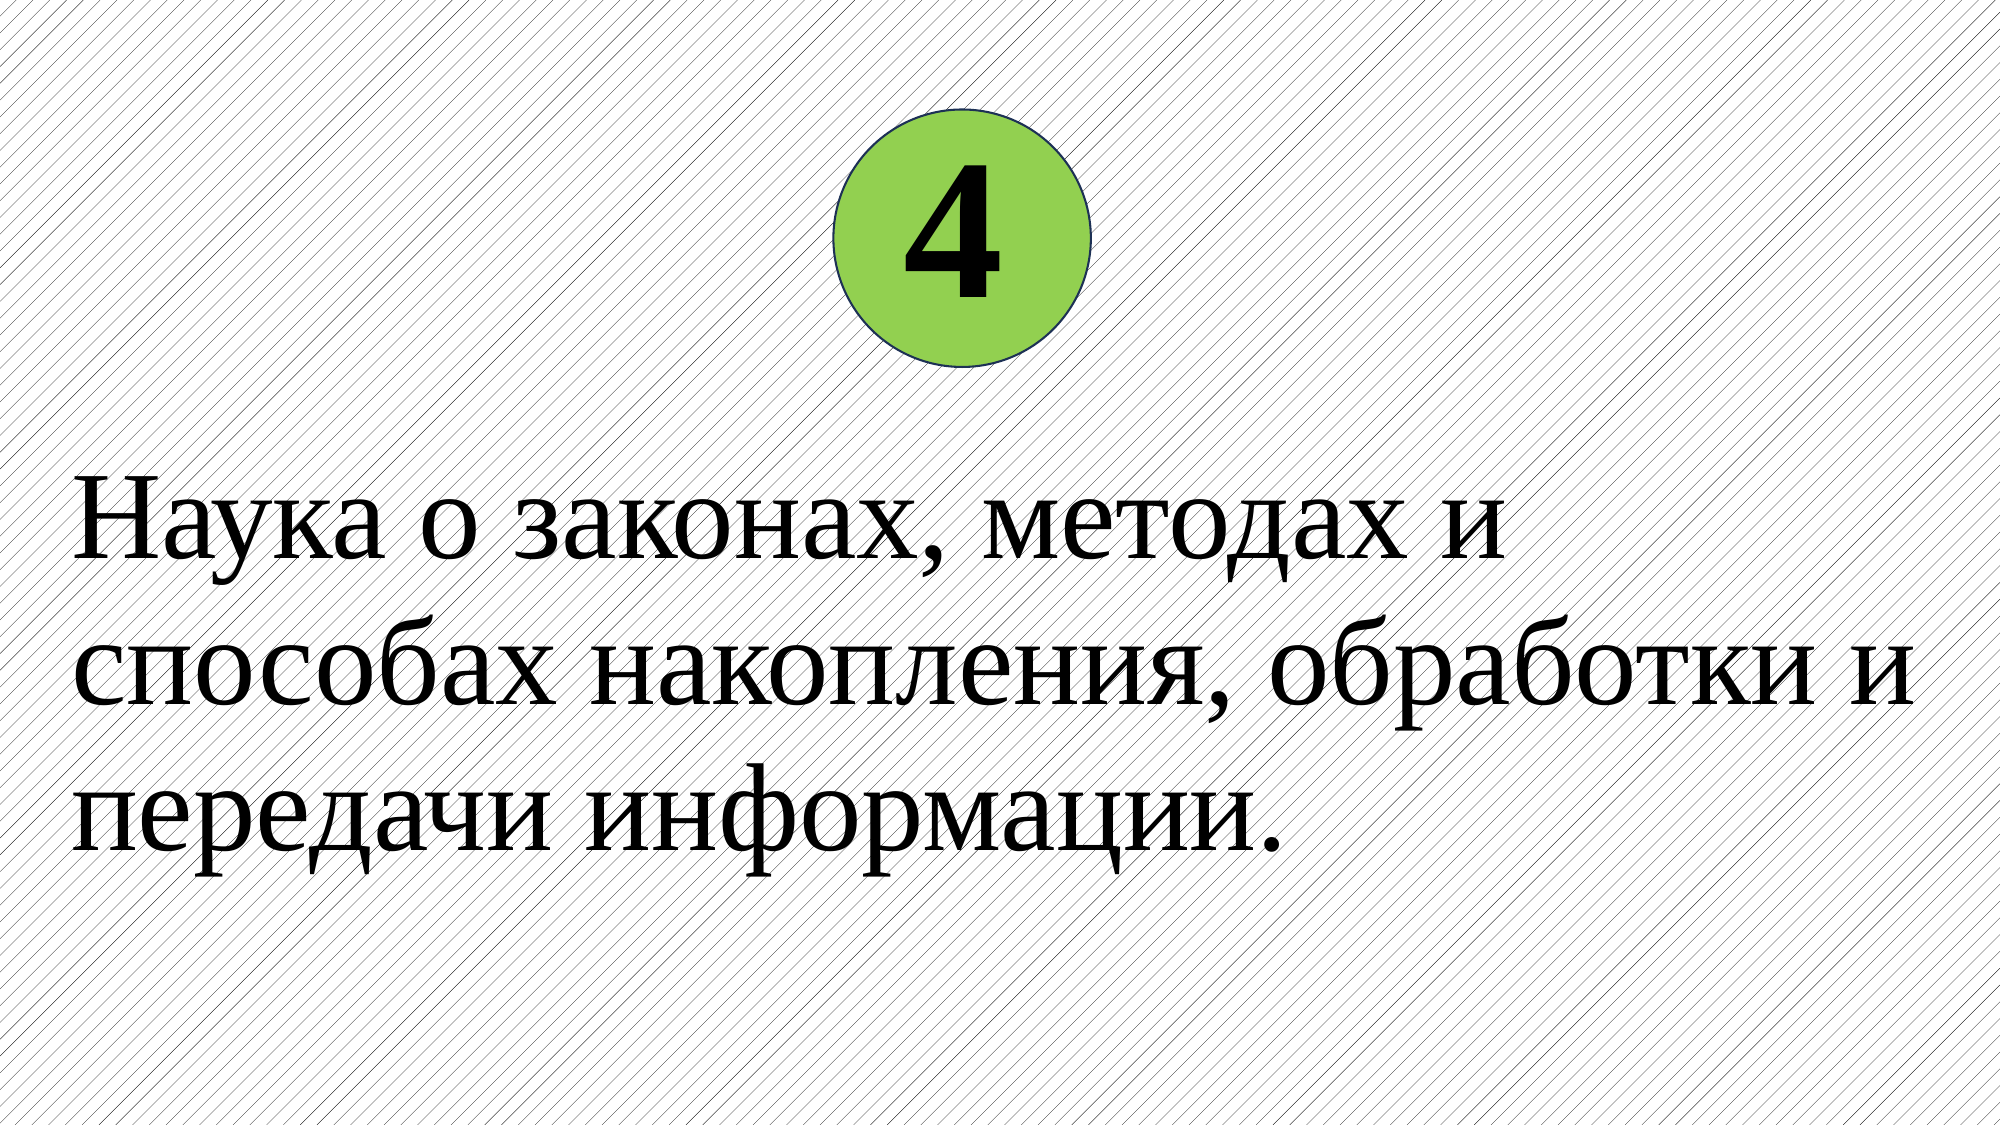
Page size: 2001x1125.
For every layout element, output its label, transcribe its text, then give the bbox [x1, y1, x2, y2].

text_box Наука о законах, методах и способах накопления, обработки и передачи информации. [0, 451, 1960, 883]
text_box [833, 90, 1091, 386]
